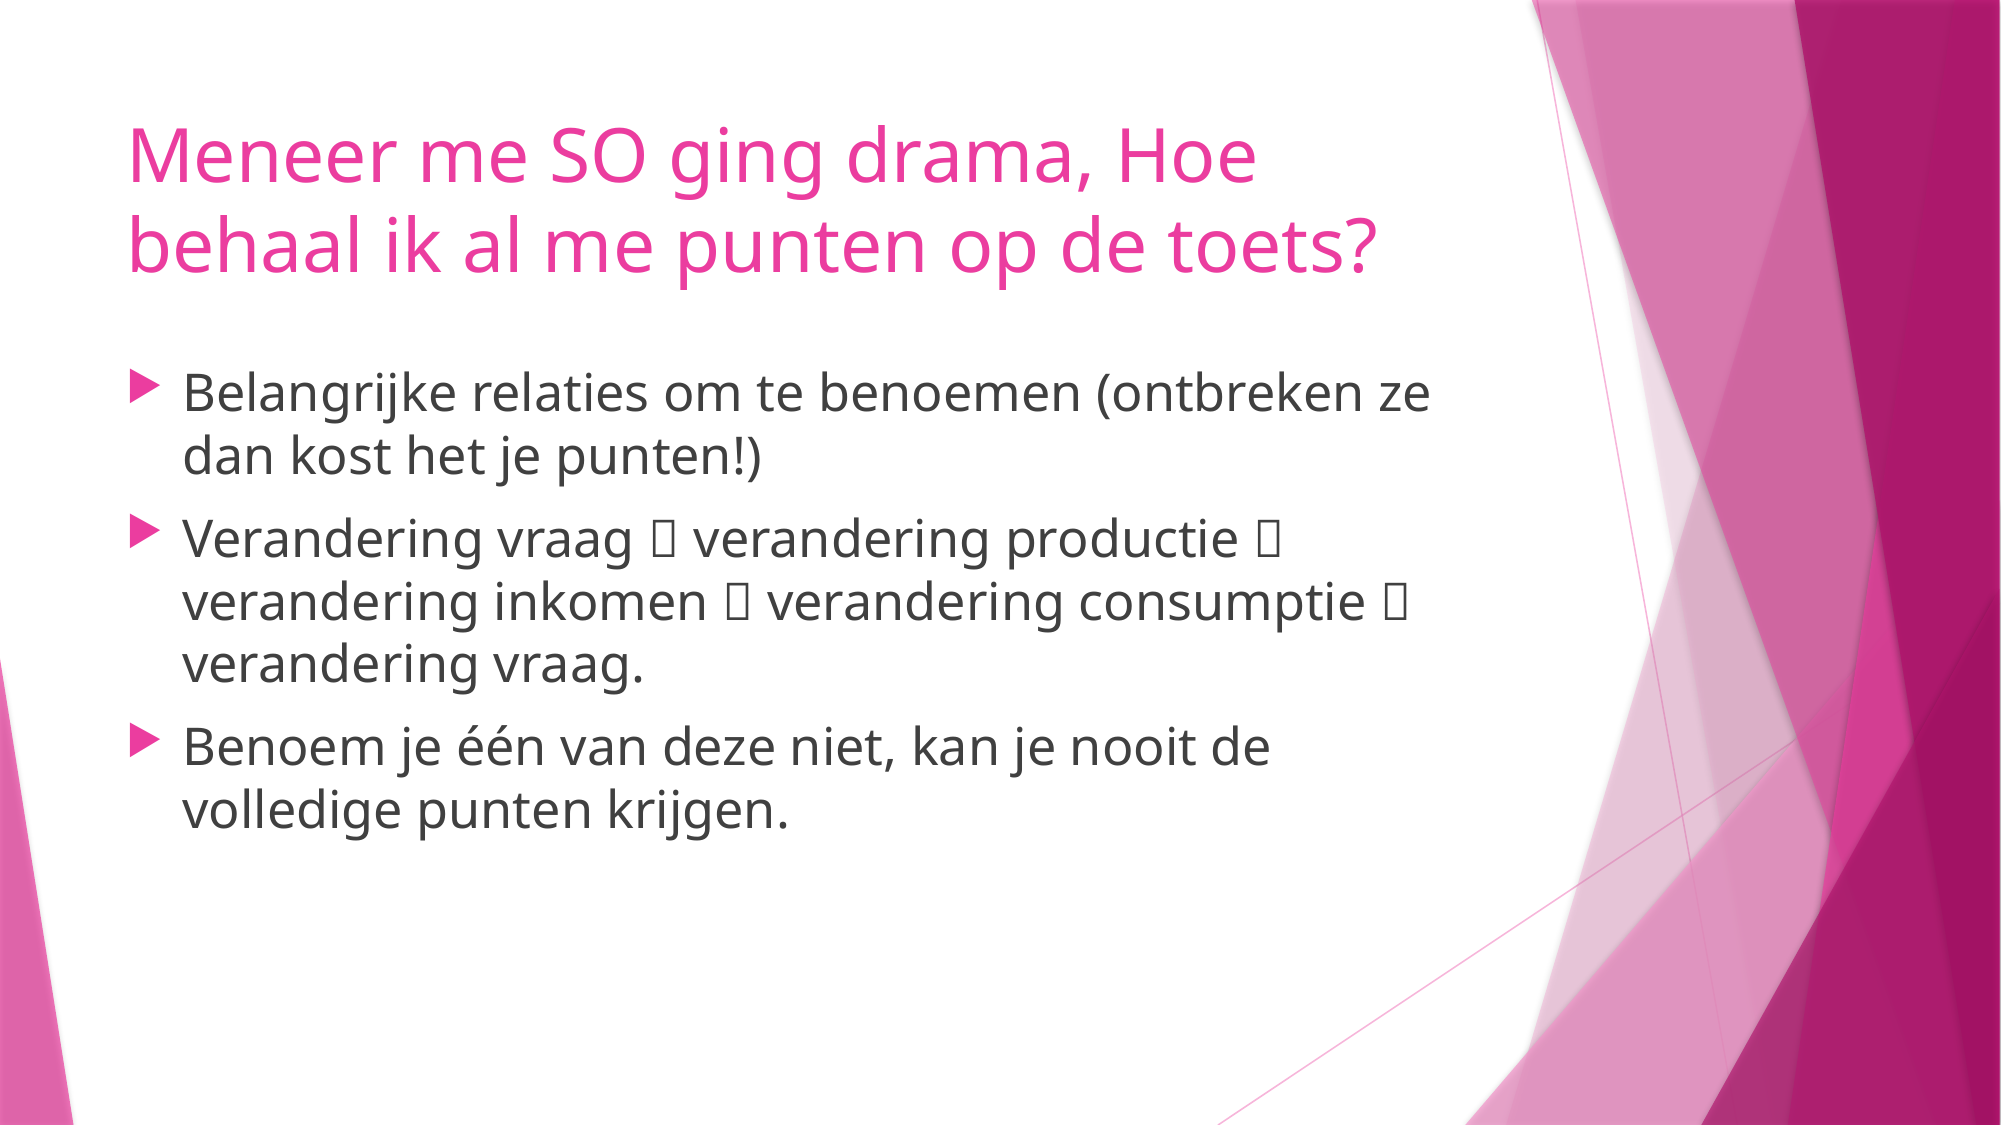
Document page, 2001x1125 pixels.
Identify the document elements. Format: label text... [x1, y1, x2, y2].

title Meneer me SO ging drama, Hoe behaal ik al me punten op de toets? [111, 99, 1522, 317]
list Belangrijke relaties om te benoemen (ontbreken ze dan kost het je punten!) Verandering vraag  verandering productie  verandering inkomen  verandering consumptie  verandering vraag. Benoem je één van deze niet, kan je nooit de volledige punten krijgen. [111, 352, 1522, 989]
